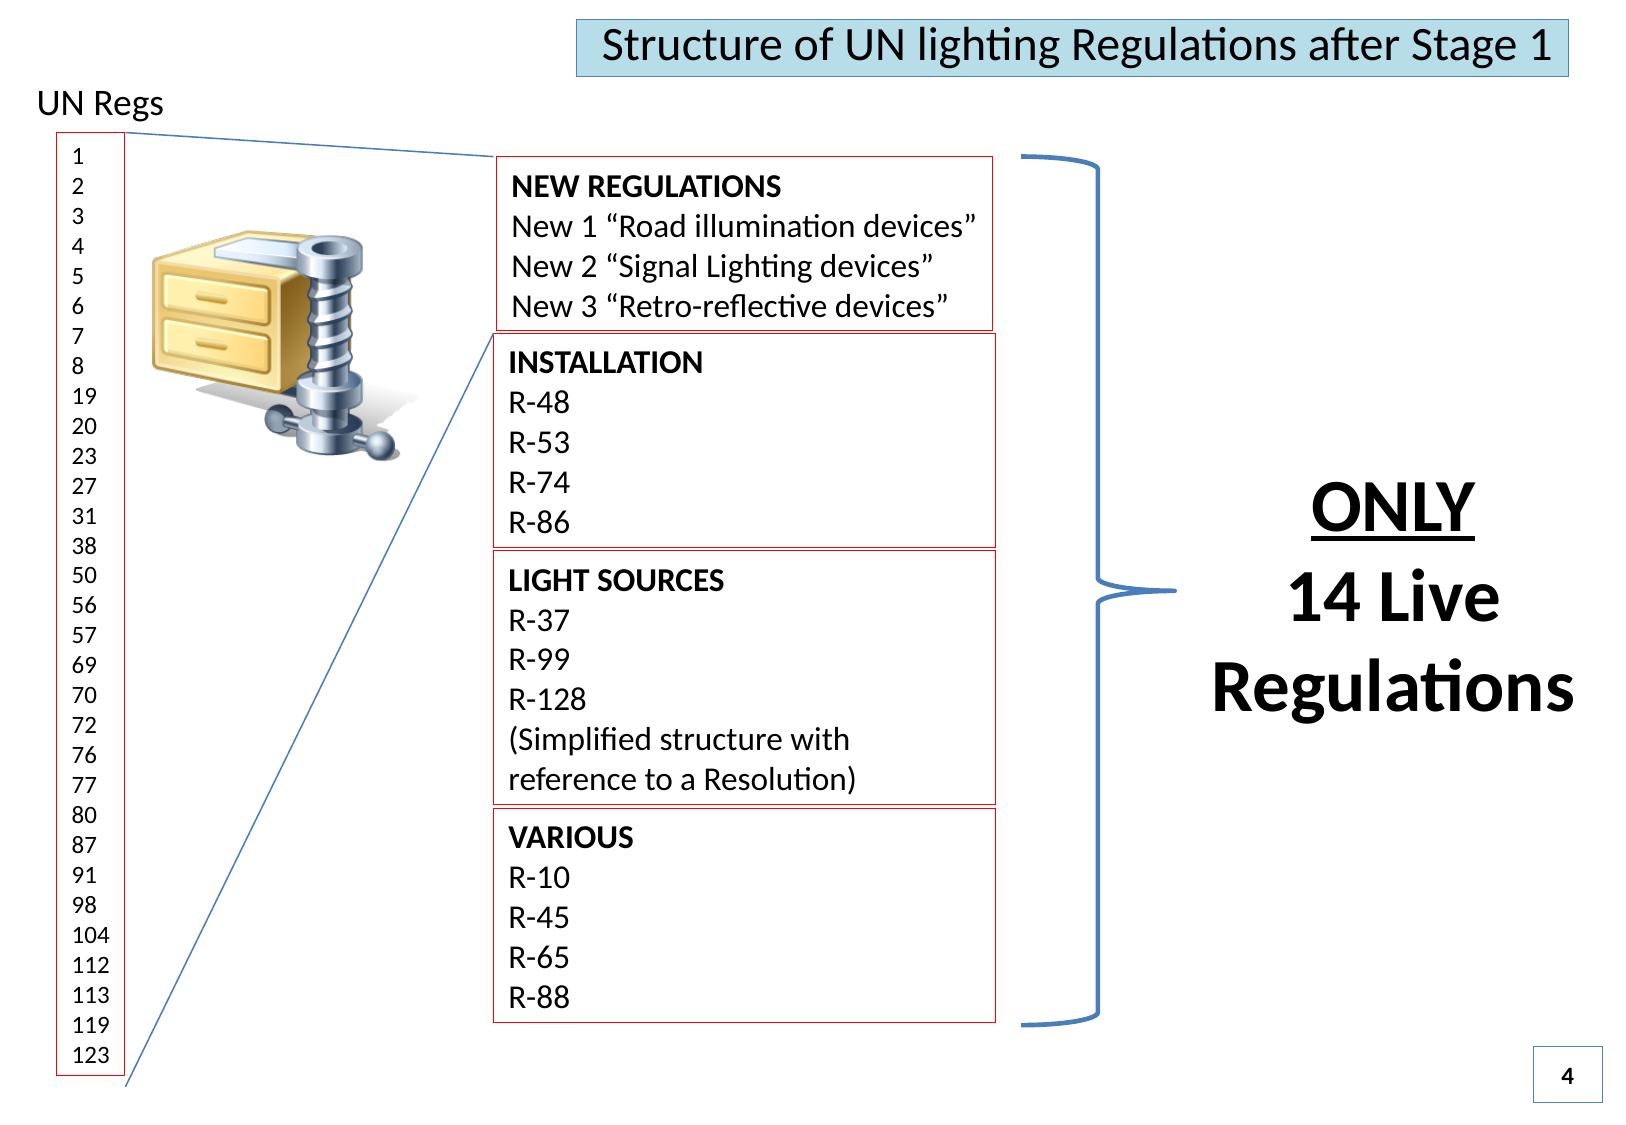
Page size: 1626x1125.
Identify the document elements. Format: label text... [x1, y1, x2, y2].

text_box [1021, 155, 1176, 1026]
text_box 1 2 3 4 5 6 7 8 19 20 23 27 31 38 50 56 57 69 70 72 76 77 80 87 91 98 104 112 113 119 123 [56, 132, 125, 1076]
text_box LIGHT SOURCES R-37 R-99 R-128 (Simplified structure with reference to a Resolution) [498, 550, 996, 805]
text_box Structure of UN lighting Regulations after Stage 1 [576, 19, 1569, 77]
text_box NEW REGULATIONS New 1 “Road illumination devices” New 2 “Signal Lighting devices” New 3 “Retro-reflective devices” [496, 156, 993, 331]
slide_number 4 [1533, 1046, 1603, 1103]
text_box INSTALLATION R-48 R-53 R-74 R-86 [495, 333, 996, 548]
text_box ONLY 14 Live Regulations [1190, 448, 1596, 734]
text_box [125, 132, 494, 157]
text_box UN Regs [21, 70, 180, 131]
text_box VARIOUS R-10 R-45 R-65 R-88 [498, 808, 996, 1023]
picture [150, 207, 419, 476]
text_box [125, 333, 494, 1087]
